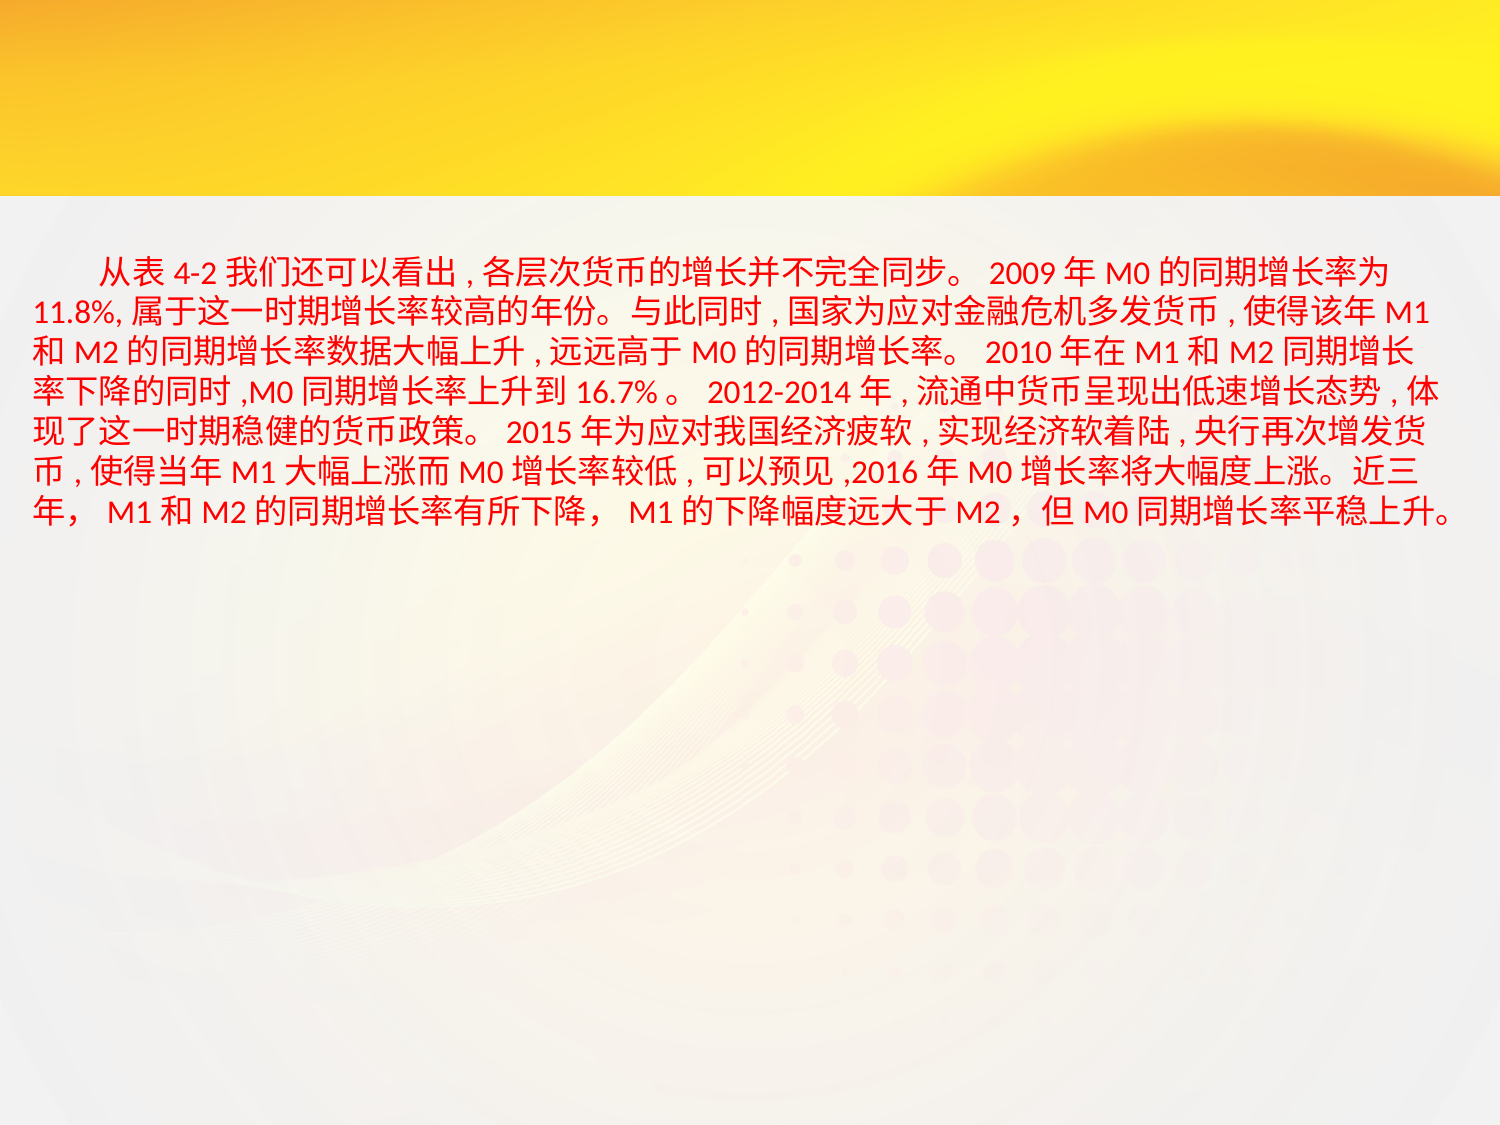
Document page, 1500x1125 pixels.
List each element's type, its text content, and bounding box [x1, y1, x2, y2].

text_box 从表4-2我们还可以看出,各层次货币的增长并不完全同步。2009年M0的同期增长率为11.8%,属于这一时期增长率较高的年份。与此同时,国家为应对金融危机多发货币,使得该年M1和M2的同期增长率数据大幅上升,远远高于M0的同期增长率。2010年在M1和M2同期增长率下降的同时,M0同期增长率上升到16.7%。2012-2014年,流通中货币呈现出低速增长态势,体现了这一时期稳健的货币政策。2015年为应对我国经济疲软,实现经济软着陆,央行再次增发货币,使得当年M1大幅上涨而M0增长率较低,可以预见,2016年M0增长率将大幅度上涨。近三年，M1和M2的同期增长率有所下降，M1的下降幅度远大于M2，但M0同期增长率平稳上升。 [17, 243, 1460, 538]
picture [0, 0, 1500, 1125]
